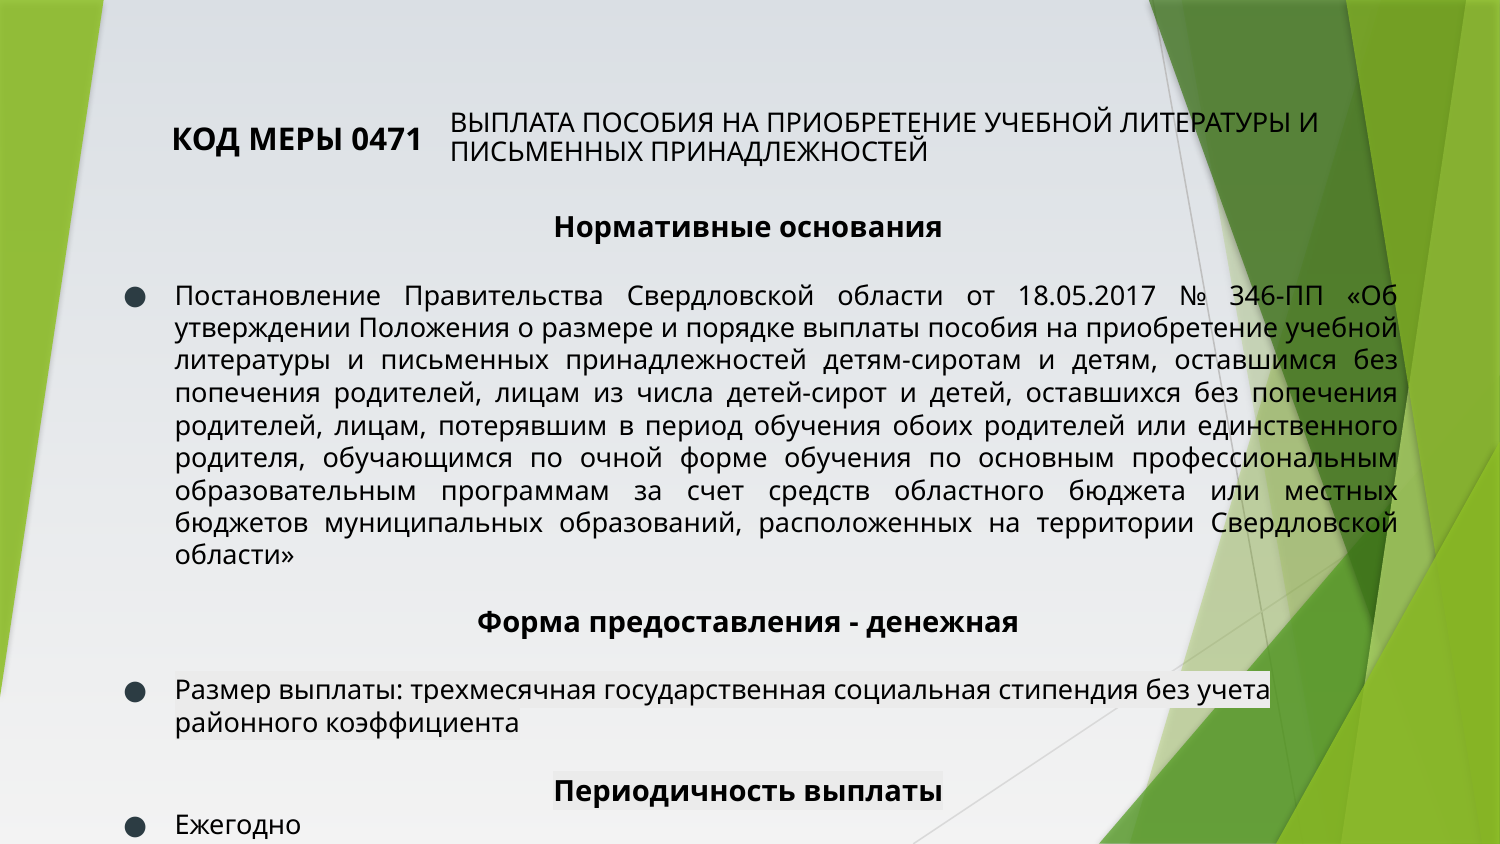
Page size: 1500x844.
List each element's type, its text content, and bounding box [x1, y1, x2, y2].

text_box КОД МЕРЫ 0471 [122, 79, 439, 196]
title ВЫПЛАТА ПОСОБИЯ НА ПРИОБРЕТЕНИЕ УЧЕБНОЙ ЛИТЕРАТУРЫ И ПИСЬМЕННЫХ ПРИНАДЛЕЖНОСТЕЙ [438, 80, 1384, 197]
text_box Нормативные основания Постановление Правительства Свердловской области от 18.05.2017 № 346-ПП «Об утверждении Положения о размере и порядке выплаты пособия на приобретение учебной литературы и письменных принадлежностей детям-сиротам и детям, оставшимся без попечения родителей, лицам из числа детей-сирот и детей, оставшихся без попечения родителей, лицам, потерявшим в период обучения обоих родителей или единственного родителя, обучающимся по очной форме обучения по основным профессиональным образовательным программам за счет средств областного бюджета или местных бюджетов муниципальных образований, расположенных на территории Свердловской области» Форма предоставления - денежная Размер выплаты: трехмесячная государственная социальная стипендия без учета районного коэффициента Периодичность выплаты Ежегодно Не позднее 30 дней с начала учебного года [87, 202, 1409, 808]
